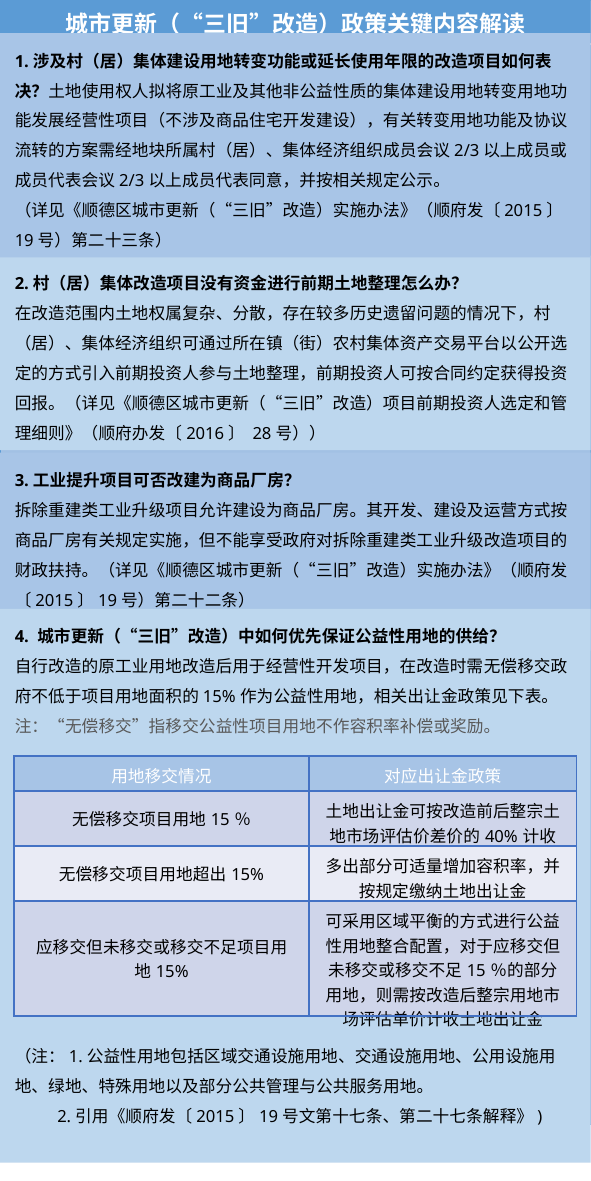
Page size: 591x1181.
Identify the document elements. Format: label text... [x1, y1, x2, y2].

table_cell 无偿移交项目用地超出15% [15, 847, 308, 900]
text_box 3.工业提升项目可否改建为商品厂房？ 拆除重建类工业升级项目允许建设为商品厂房。其开发、建设及运营方式按商品厂房有关规定实施，但不能享受政府对拆除重建类工业升级改造项目的财政扶持。（详见《顺德区城市更新（“三旧”改造）实施办法》（顺府发〔2015〕19号）第二十二条） [0, 452, 591, 608]
table_header 城市更新（“三旧”改造）政策关键内容解读 [1, 1, 590, 33]
table_cell 可采用区域平衡的方式进行公益性用地整合配置，对于应移交但未移交或移交不足15％的部分用地，则需按改造后整宗用地市场评估单价计收土地出让金 [310, 902, 576, 1015]
table_header 对应出让金政策 [310, 757, 576, 790]
table_cell 应移交但未移交或移交不足项目用地15% [15, 902, 308, 1015]
table_cell 土地出让金可按改造前后整宗土地市场评估价差价的40%计收 [310, 792, 576, 845]
table_cell 多出部分可适量增加容积率，并按规定缴纳土地出让金 [310, 847, 576, 900]
text_box 1.涉及村（居）集体建设用地转变功能或延长使用年限的改造项目如何表决？土地使用权人拟将原工业及其他非公益性质的集体建设用地转变用地功能发展经营性项目（不涉及商品住宅开发建设），有关转变用地功能及协议流转的方案需经地块所属村（居）、集体经济组织成员会议2/3以上成员或成员代表会议2/3以上成员代表同意，并按相关规定公示。 （详见《顺德区城市更新（“三旧”改造）实施办法》（顺府发〔2015〕19号）第二十三条） [0, 33, 591, 258]
text_box 4. 城市更新（“三旧”改造）中如何优先保证公益性用地的供给？ 自行改造的原工业用地改造后用于经营性开发项目，在改造时需无偿移交政府不低于项目用地面积的15%作为公益性用地，相关出让金政策见下表。 注：“无偿移交”指移交公益性项目用地不作容积率补偿或奖励。 （注：1.公益性用地包括区域交通设施用地、交通设施用地、公用设施用地、绿地、特殊用地以及部分公共管理与公共服务用地。 2.引用《顺府发〔2015〕19号文第十七条、第二十七条解释》) [0, 608, 591, 1163]
table_cell 无偿移交项目用地15％ [15, 792, 308, 845]
text_box 2.村（居）集体改造项目没有资金进行前期土地整理怎么办？ 在改造范围内土地权属复杂、分散，存在较多历史遗留问题的情况下，村（居）、集体经济组织可通过所在镇（街）农村集体资产交易平台以公开选定的方式引入前期投资人参与土地整理，前期投资人可按合同约定获得投资回报。（详见《顺德区城市更新（“三旧”改造）项目前期投资人选定和管理细则》（顺府办发〔2016〕 28号）） [0, 258, 591, 451]
table_header 用地移交情况 [15, 757, 308, 790]
